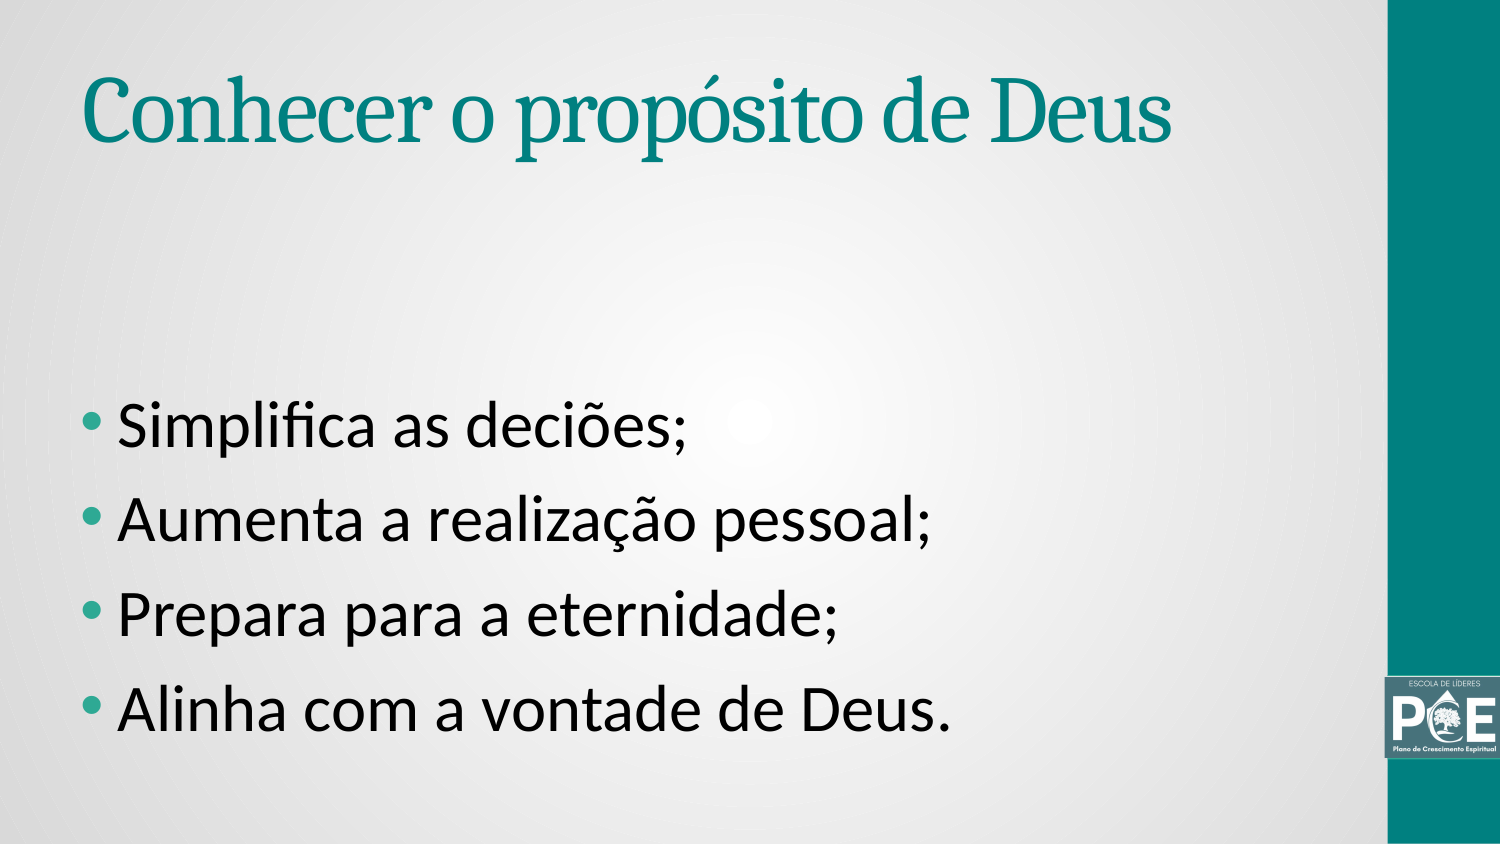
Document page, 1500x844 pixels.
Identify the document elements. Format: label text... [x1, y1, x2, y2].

title Conhecer o propósito de Deus [74, 33, 1326, 175]
picture [1384, 676, 1500, 758]
list Simplifica as deciões; Aumenta a realização pessoal; Prepara para a eternidade; Alinha com a vontade de Deus. [53, 228, 1342, 803]
